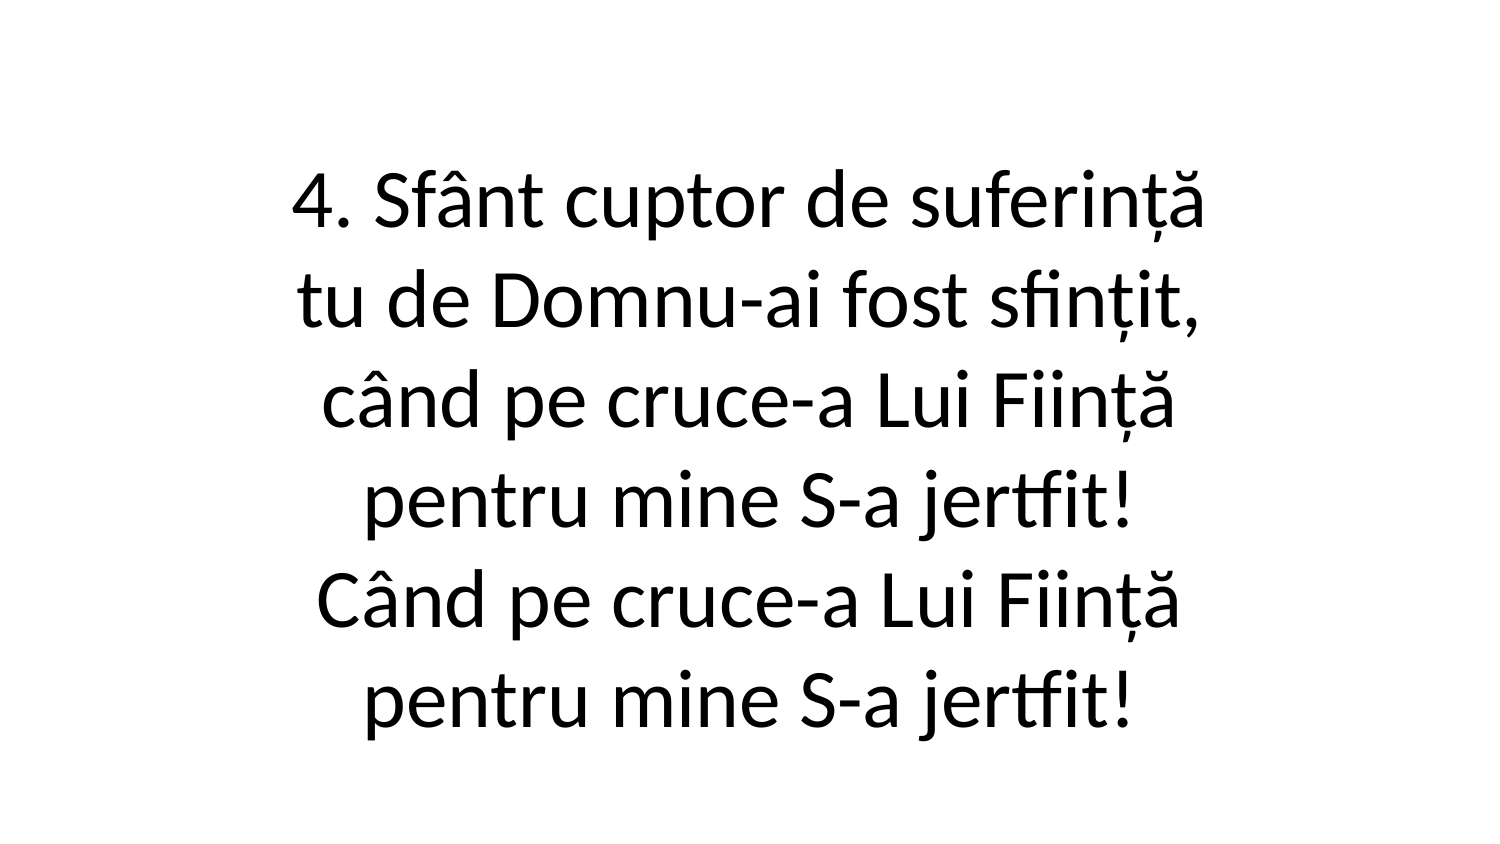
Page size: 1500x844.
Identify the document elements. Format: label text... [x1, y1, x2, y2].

text_box 4. Sfânt cuptor de suferință tu de Domnu-ai fost sfințit, când pe cruce-a Lui Ființă pentru mine S-a jertfit! Când pe cruce-a Lui Ființă pentru mine S-a jertfit! [276, 92, 1224, 752]
